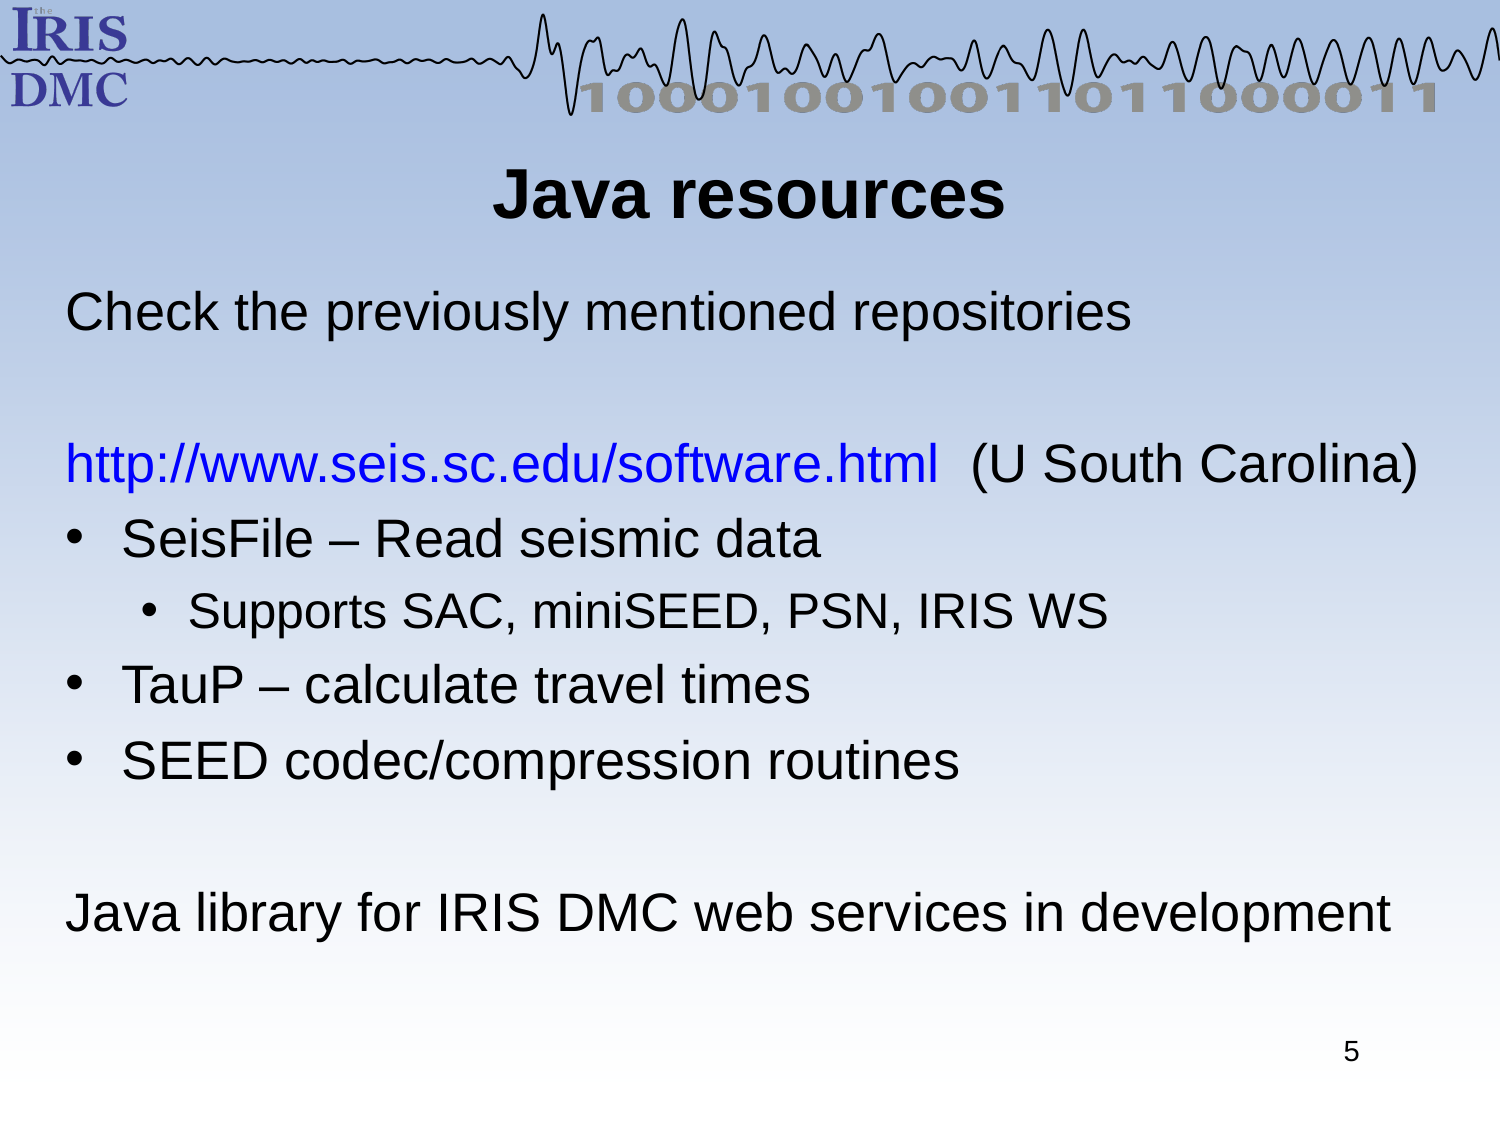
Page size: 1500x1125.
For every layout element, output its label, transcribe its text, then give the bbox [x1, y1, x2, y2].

list Check the previously mentioned repositories http://www.seis.sc.edu/software.html (U South Carolina) SeisFile – Read seismic data Supports SAC, miniSEED, PSN, IRIS WS TauP – calculate travel times SEED codec/compression routines Java library for IRIS DMC web services in development [50, 268, 1471, 1065]
picture [0, 0, 1500, 127]
slide_number 5 [1062, 1024, 1376, 1101]
title Java resources [0, 127, 1500, 253]
picture [0, 253, 1500, 1125]
